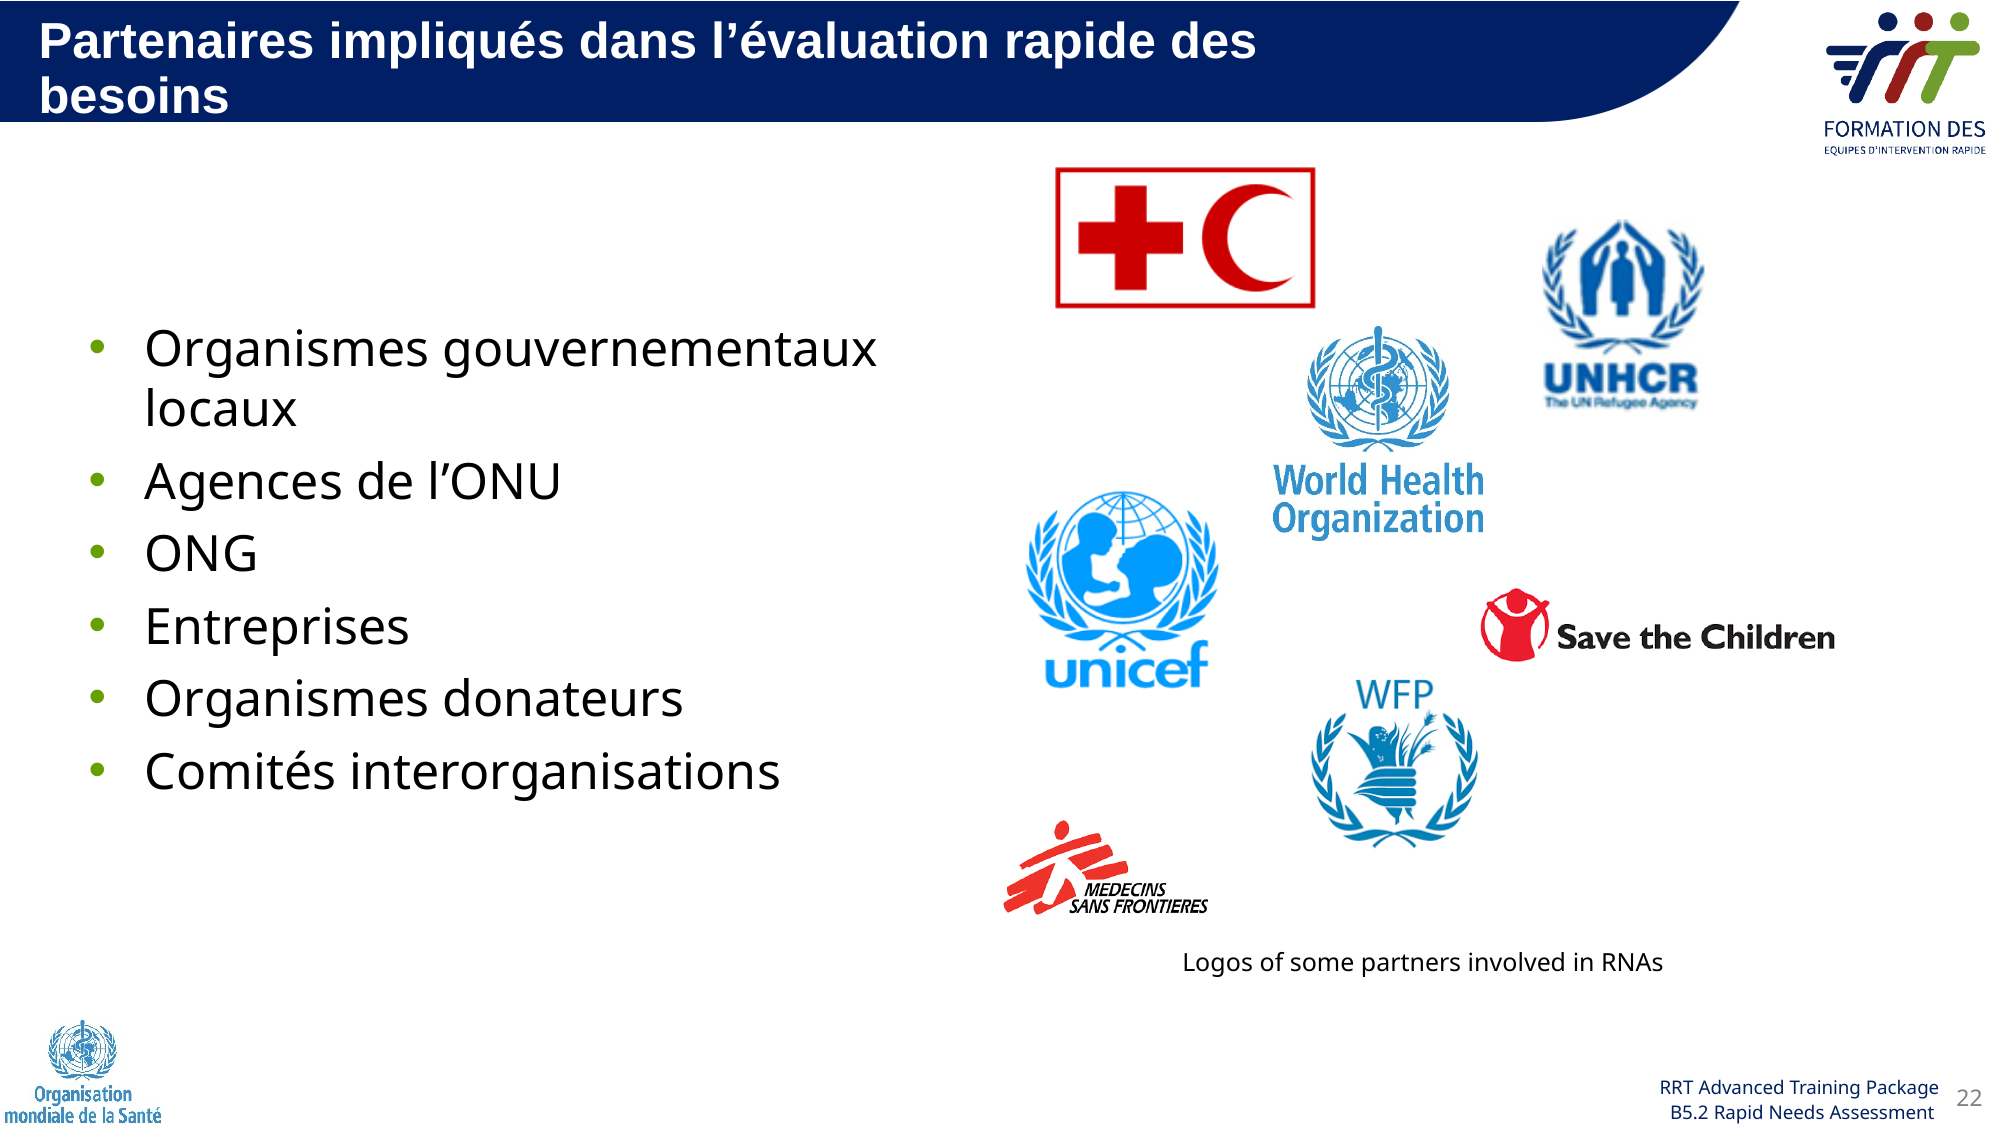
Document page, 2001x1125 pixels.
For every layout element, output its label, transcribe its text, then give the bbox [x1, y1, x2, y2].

picture [1003, 819, 1209, 915]
picture [0, 1, 1762, 122]
text_box Logos of some partners involved in RNAs [1059, 938, 1787, 984]
text_box Partenaires impliqués dans l’évaluation rapide des besoins [31, 7, 1324, 132]
picture [1047, 159, 1324, 318]
text_box Organismes gouvernementaux locaux Agences de l’ONU ONG Entreprises Organismes donateurs Comités interorganisations [81, 309, 919, 816]
picture [1541, 219, 1707, 412]
picture [1464, 584, 1848, 663]
picture [3, 1018, 162, 1124]
picture [1273, 326, 1484, 541]
picture [1824, 11, 1986, 156]
picture [982, 489, 1541, 854]
